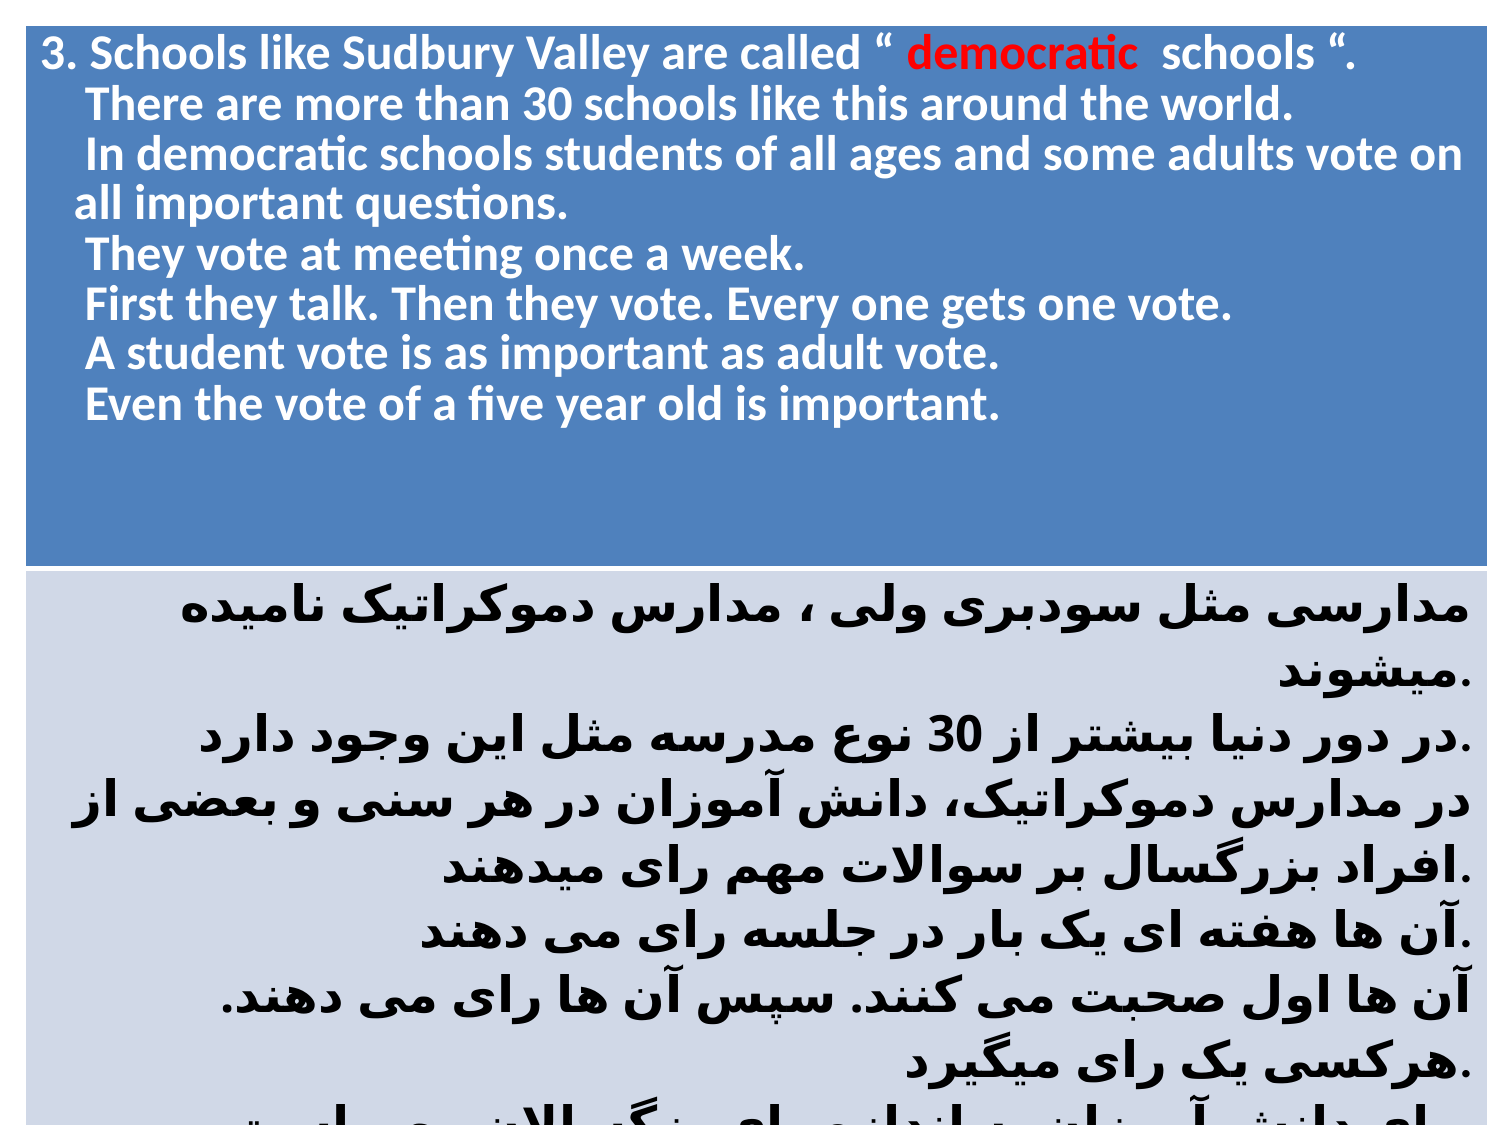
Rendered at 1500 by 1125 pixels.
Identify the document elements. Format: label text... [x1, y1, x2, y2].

table_cell مدارسی مثل سودبری ولی ، مدارس دموکراتیک نامیده میشوند. در دور دنیا بیشتر از 30 نوع مدرسه مثل این وجود دارد. در مدارس دموکراتیک، دانش آموزان در هر سنی و بعضی از افراد بزرگسال بر سوالات مهم رای میدهند. آن ها هفته ای یک بار در جلسه رای می دهند. آن ها اول صحبت می کنند. سپس آن ها رای می دهند. هرکسی یک رای میگیرد. رای دانش آموزان به اندازه رای بزگسالان مهم است. حتی رای یک بچه پنج ساله مهم است. [26, 571, 1487, 1125]
table_header 3. Schools like Sudbury Valley are called “ democratic schools “. There are more than 30 schools like this around the world. In democratic schools students of all ages and some adults vote on all important questions. They vote at meeting once a week. First they talk. Then they vote. Every one gets one vote. A student vote is as important as adult vote. Even the vote of a five year old is important. [26, 26, 1487, 566]
